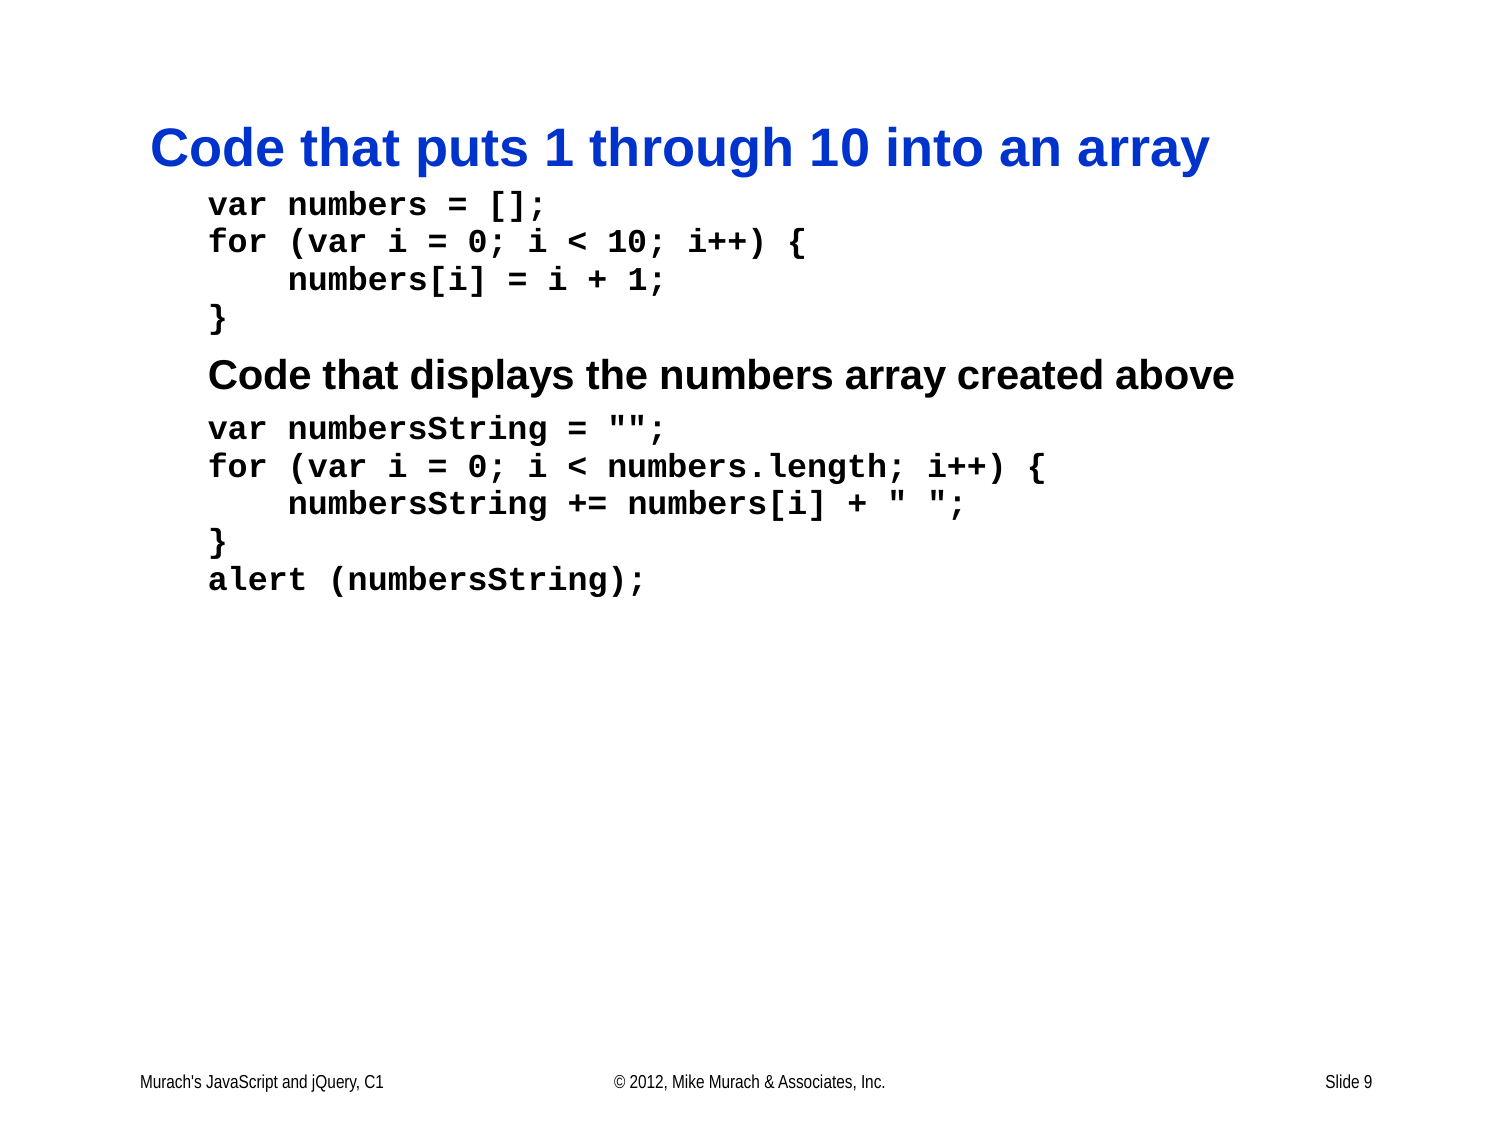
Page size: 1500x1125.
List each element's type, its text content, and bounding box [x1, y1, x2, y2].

slide_number Murach's JavaScript and jQuery, C1 [125, 1025, 450, 1100]
footer © 2012, Mike Murach & Associates, Inc. [474, 1025, 1025, 1100]
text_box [150, 187, 1363, 679]
slide_number Slide 9 [1074, 1025, 1388, 1100]
title Code that puts 1 through 10 into an array [150, 112, 1350, 179]
